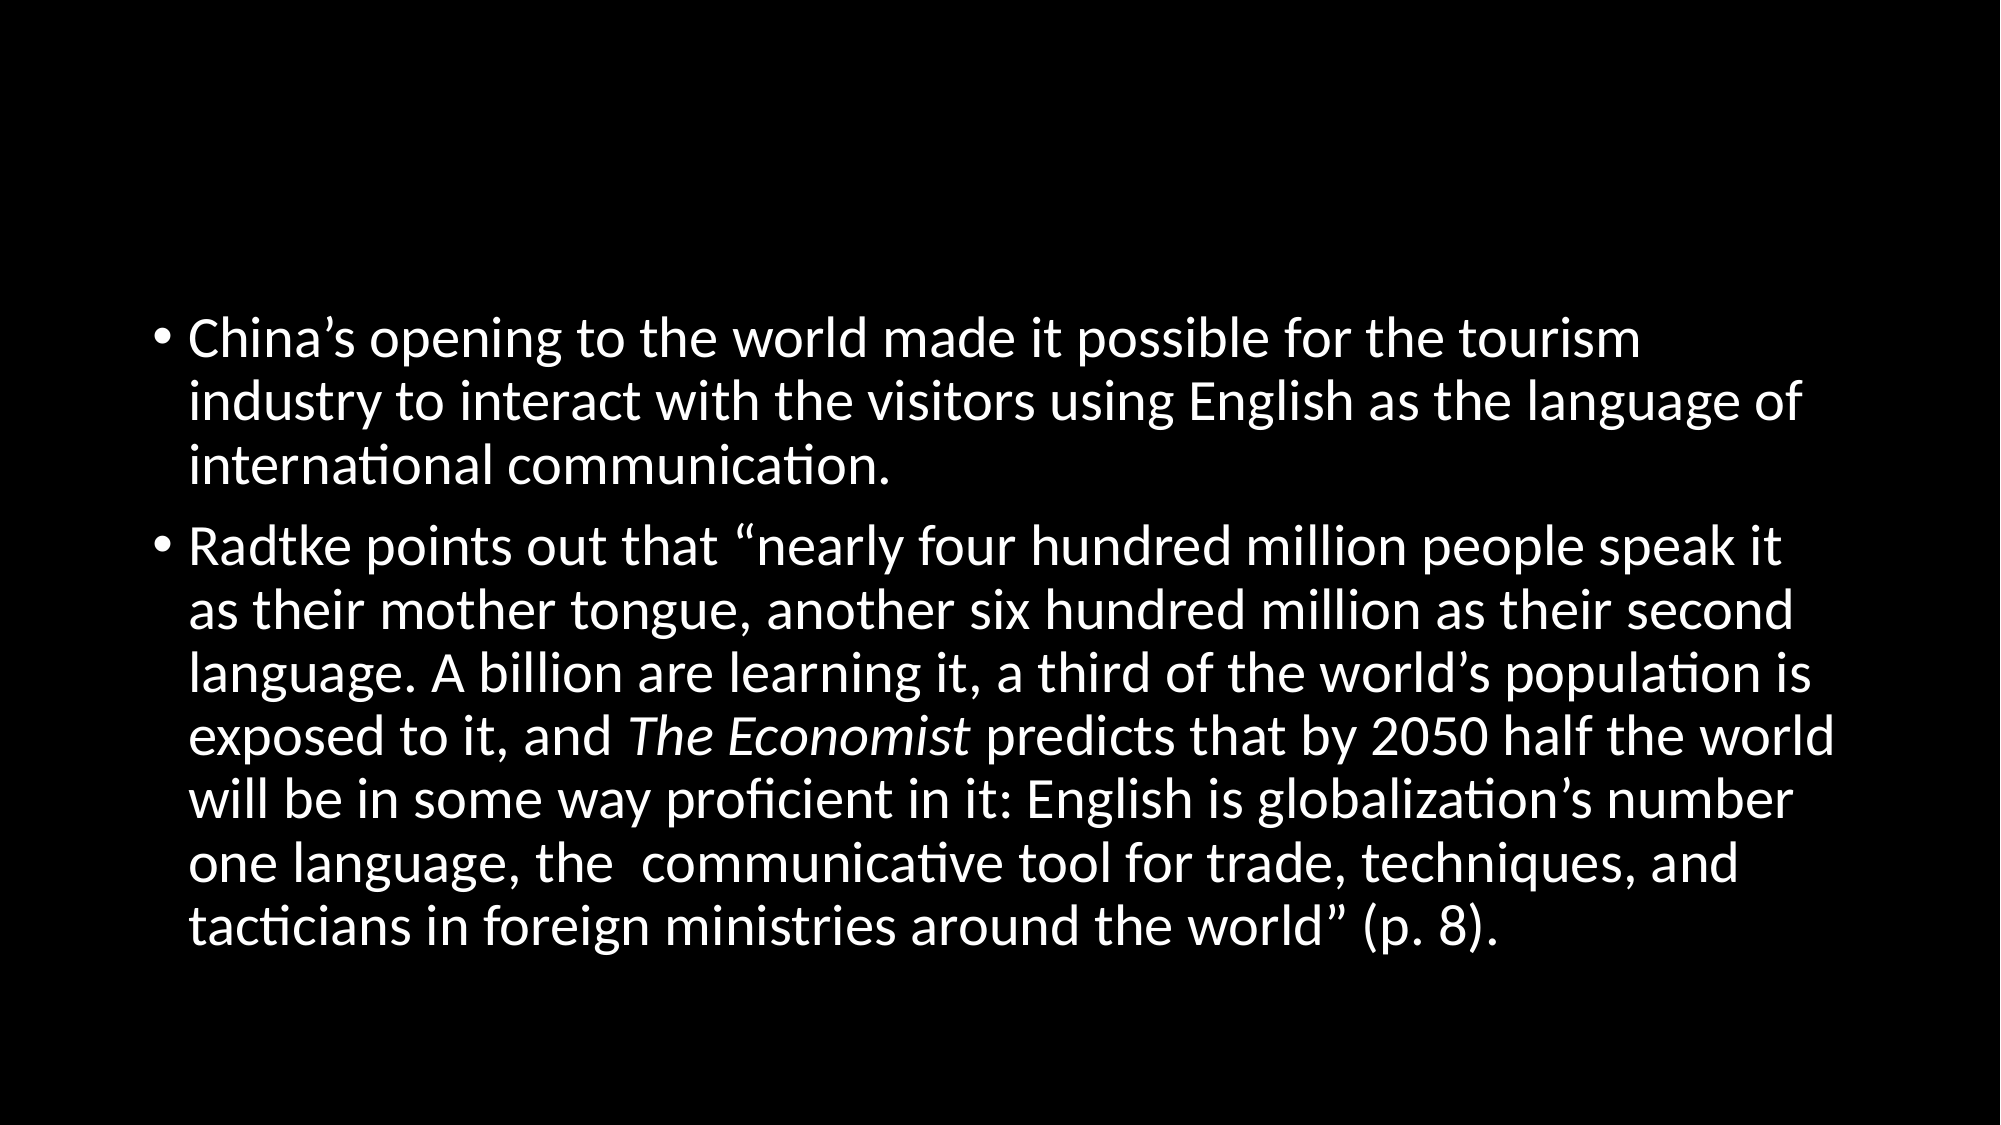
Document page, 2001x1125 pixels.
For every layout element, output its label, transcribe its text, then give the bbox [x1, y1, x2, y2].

list China’s opening to the world made it possible for the tourism industry to interact with the visitors using English as the language of international communication. Radtke points out that “nearly four hundred million people speak it as their mother tongue, another six hundred million as their second language. A billion are learning it, a third of the world’s population is exposed to it, and The Economist predicts that by 2050 half the world will be in some way proficient in it: English is globalization’s number one language, the communicative tool for trade, techniques, and tacticians in foreign ministries around the world” (p. 8). [137, 299, 1863, 1014]
